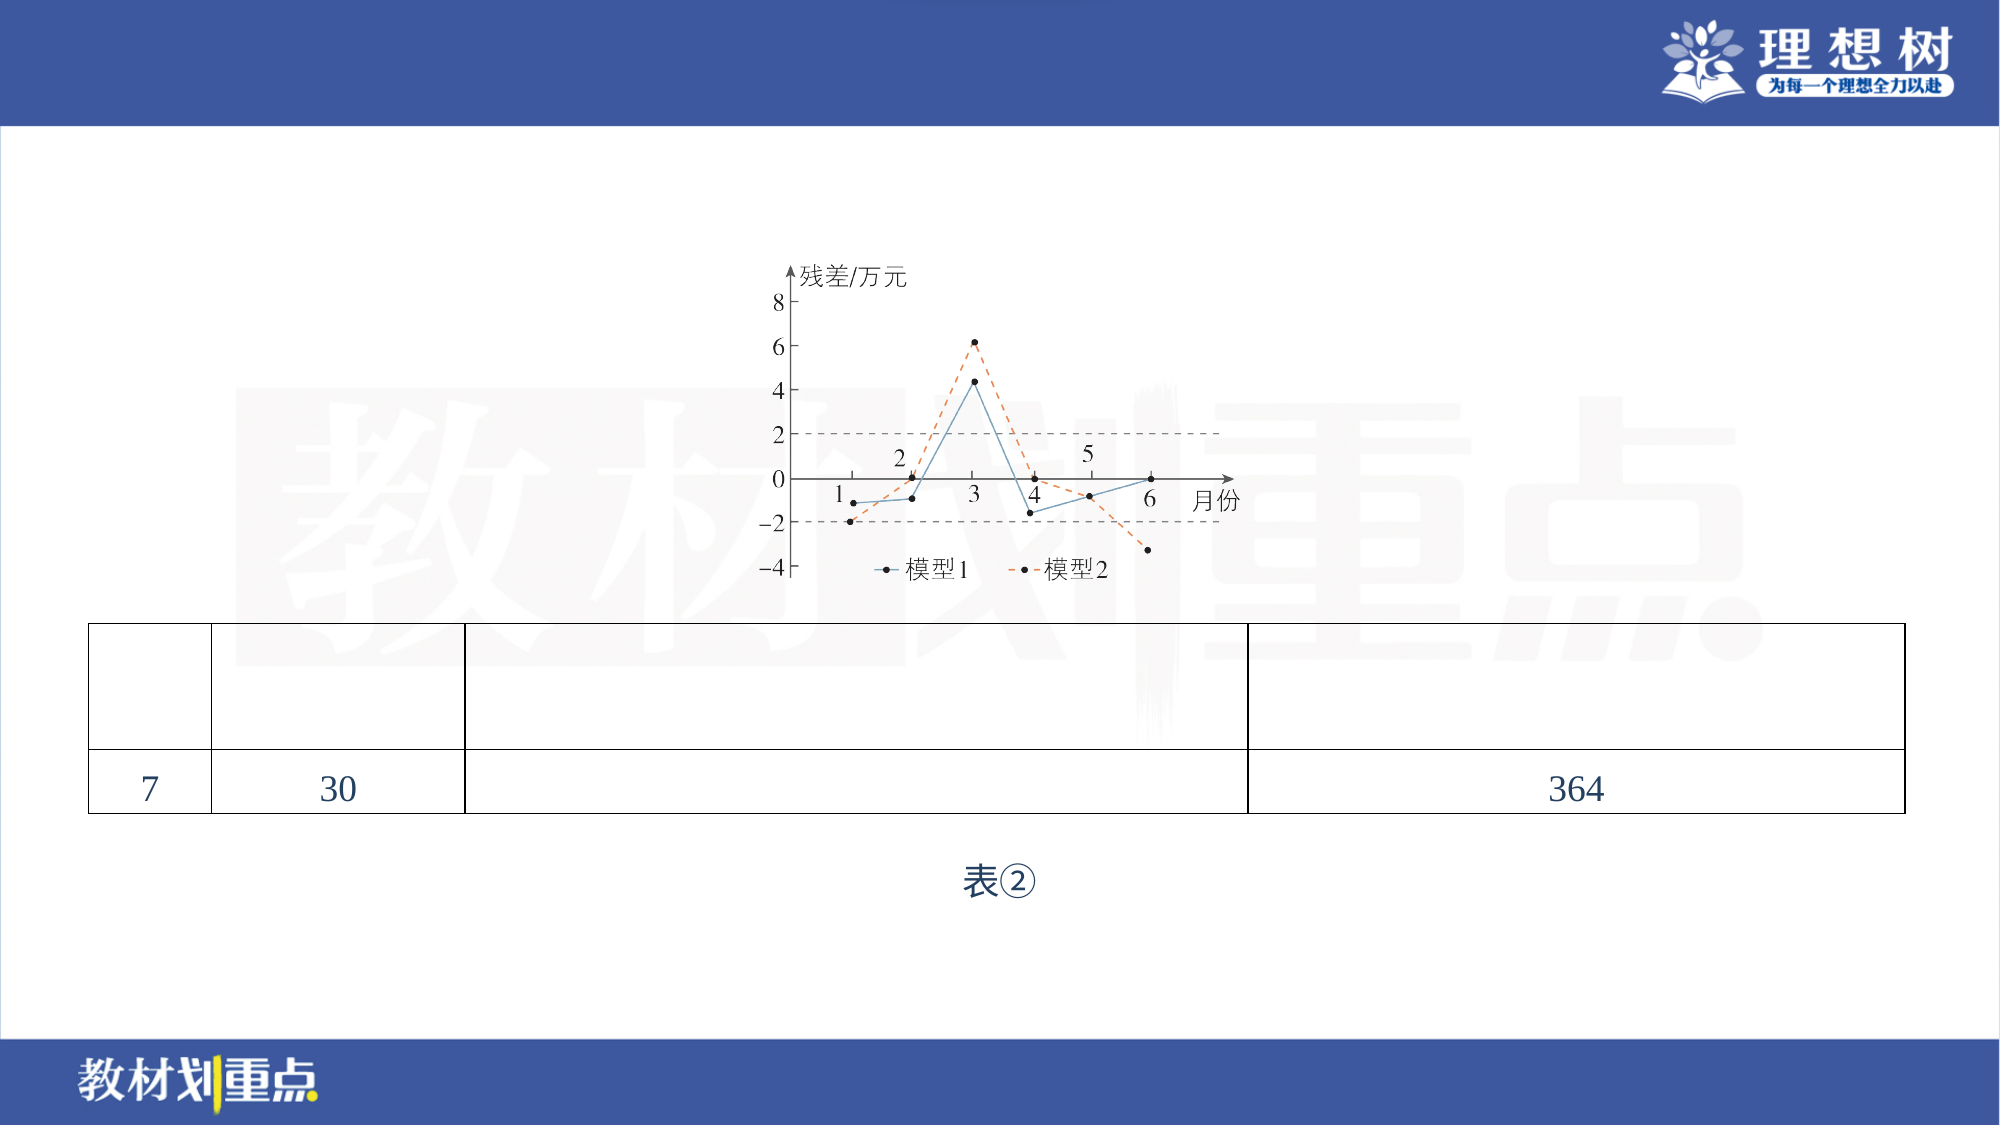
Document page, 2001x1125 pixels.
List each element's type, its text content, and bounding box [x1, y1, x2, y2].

text_box 表② [88, 836, 1911, 896]
picture [0, 0, 2000, 1125]
